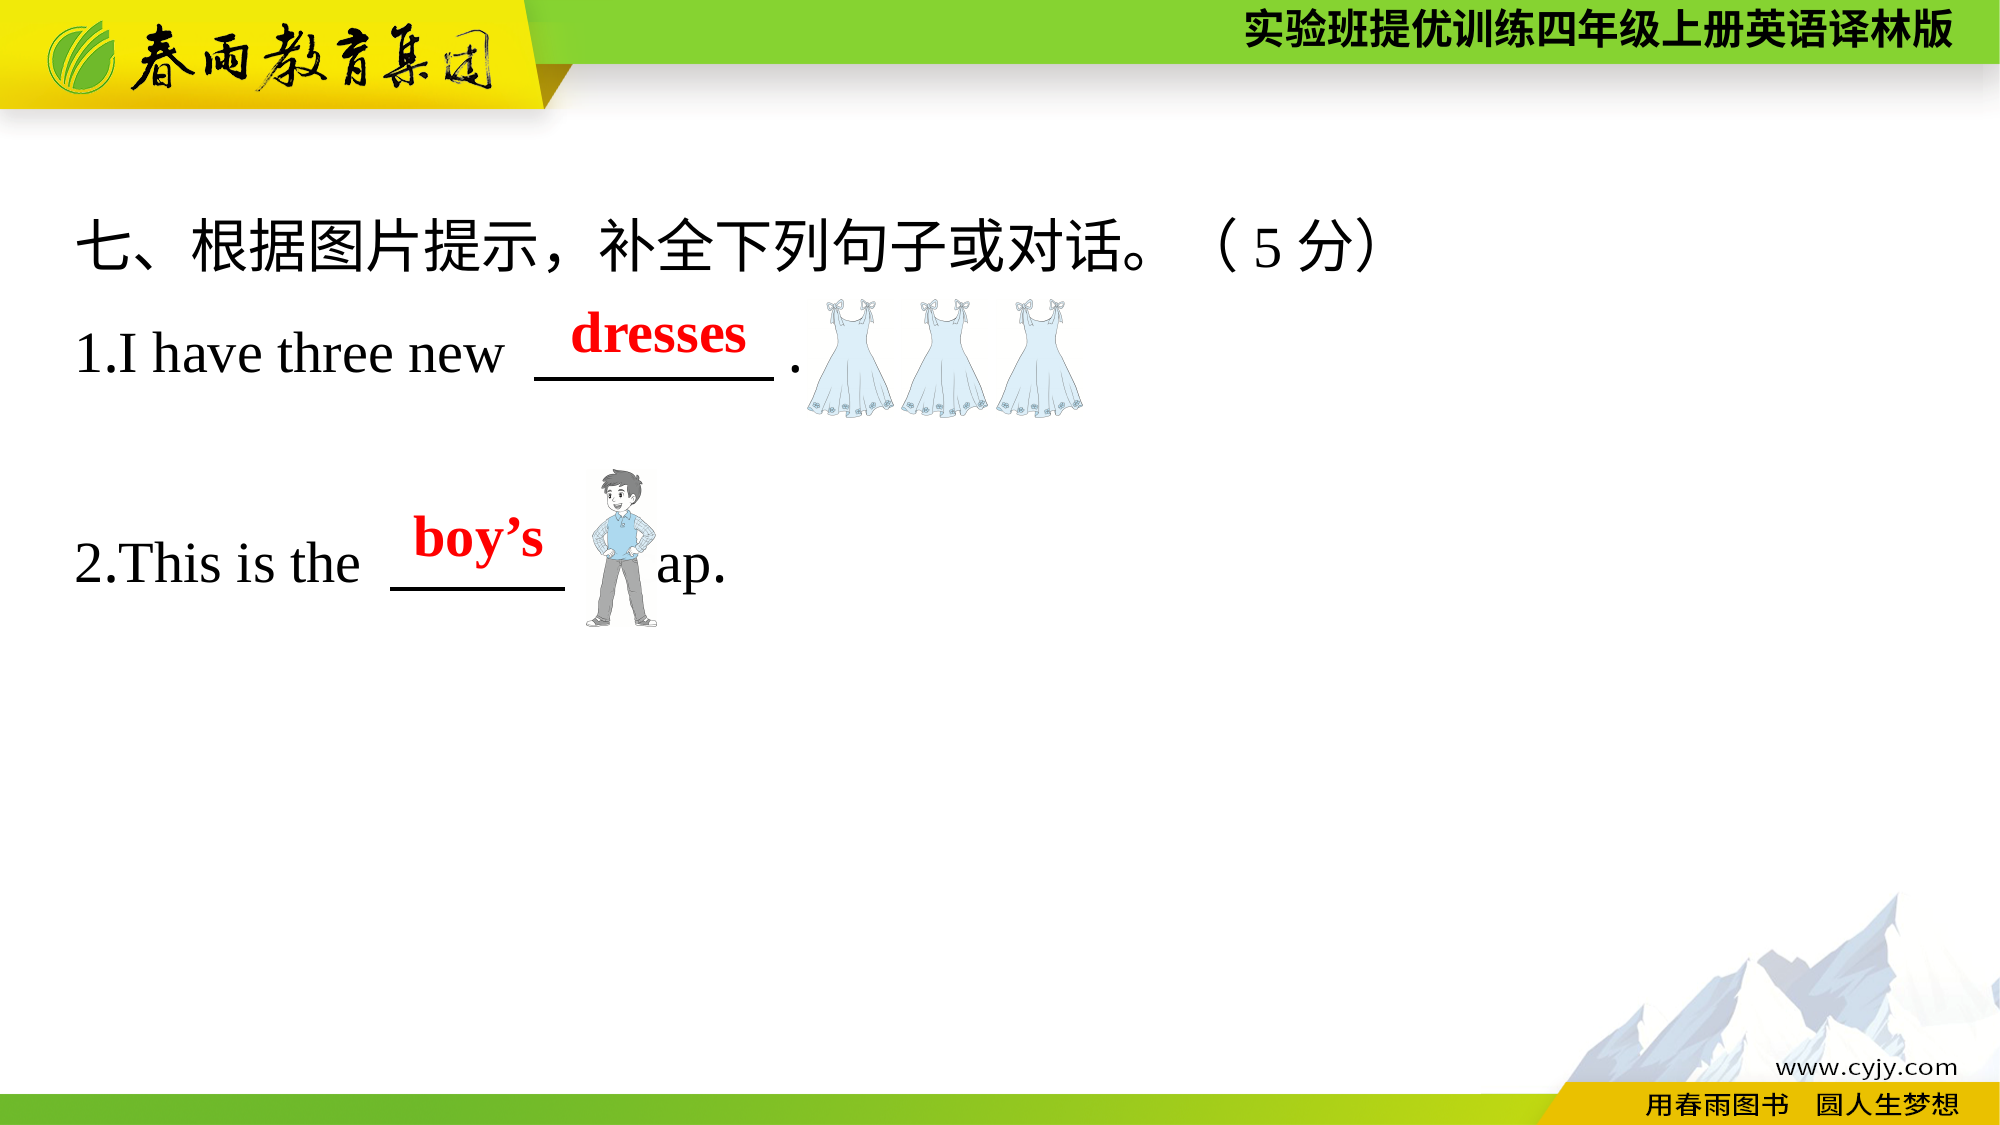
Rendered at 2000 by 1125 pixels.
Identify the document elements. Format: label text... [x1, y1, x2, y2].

picture [0, 0, 2000, 1125]
list 七、根据图片提示，补全下列句子或对话。（5分） 1.I have three new . 2.This is the cap. [59, 166, 1944, 819]
text_box dresses [555, 286, 763, 372]
text_box boy’s [398, 490, 560, 575]
